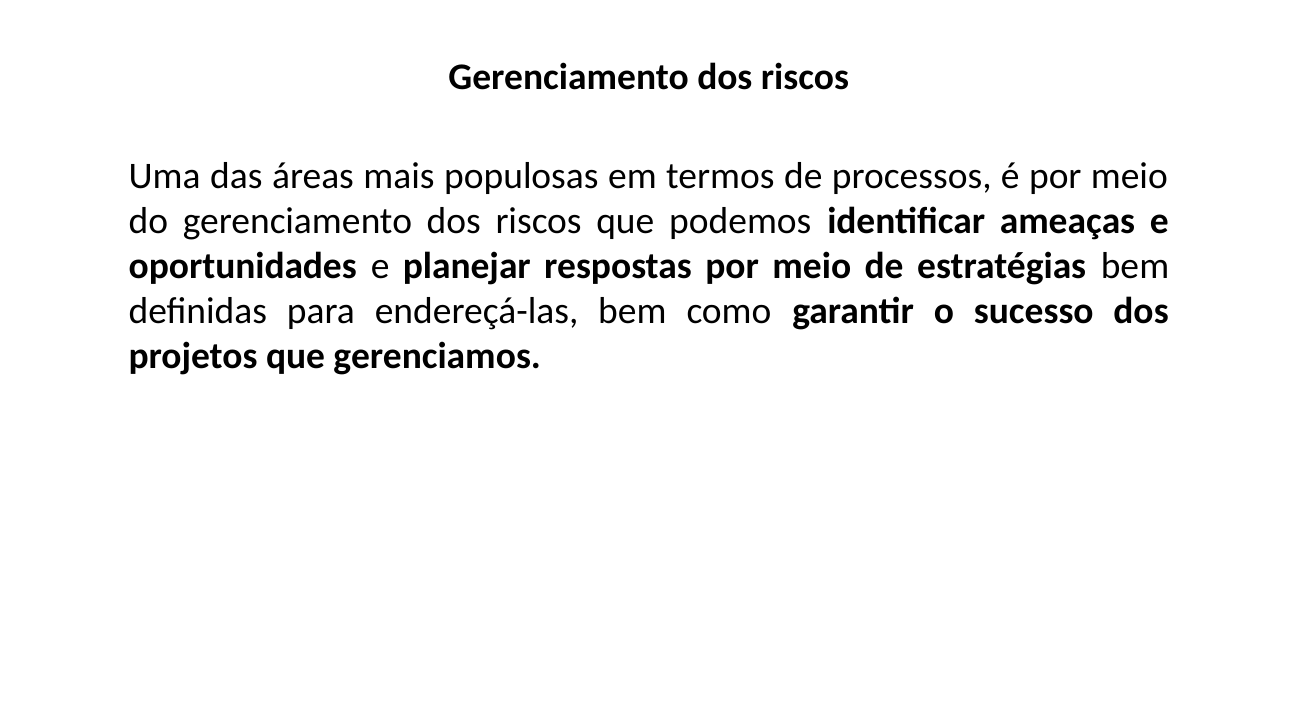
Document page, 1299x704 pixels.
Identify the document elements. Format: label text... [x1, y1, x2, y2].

text_box Uma das áreas mais populosas em termos de processos, é por meio do gerenciamento dos riscos que podemos identificar ameaças e oportunidades e planejar respostas por meio de estratégias bem definidas para endereçá-las, bem como garantir o sucesso dos projetos que gerenciamos. [117, 145, 1181, 559]
text_box Gerenciamento dos riscos [0, 44, 1299, 106]
